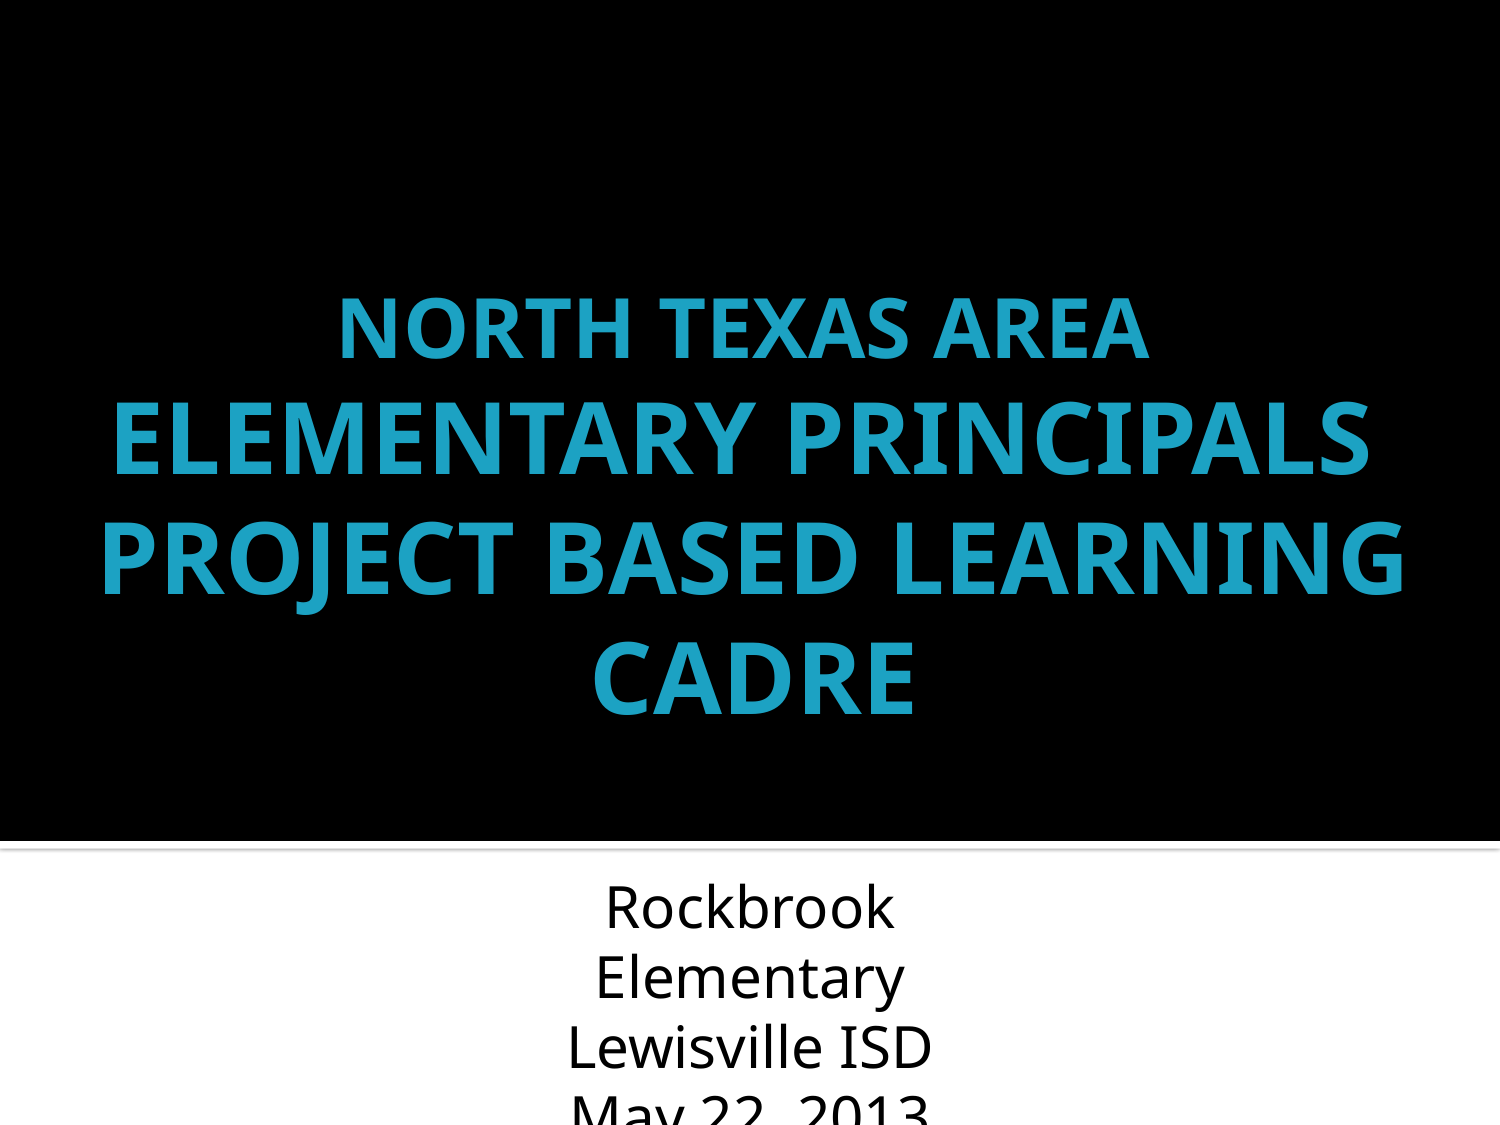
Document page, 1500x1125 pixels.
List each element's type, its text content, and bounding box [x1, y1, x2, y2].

title NORTH TEXAS AREA ELEMENTARY PRINCIPALS PROJECT BASED LEARNING CADRE [0, 174, 1500, 813]
text_box Rockbrook Elementary Lewisville ISD May 22, 2013 [437, 862, 1063, 1125]
